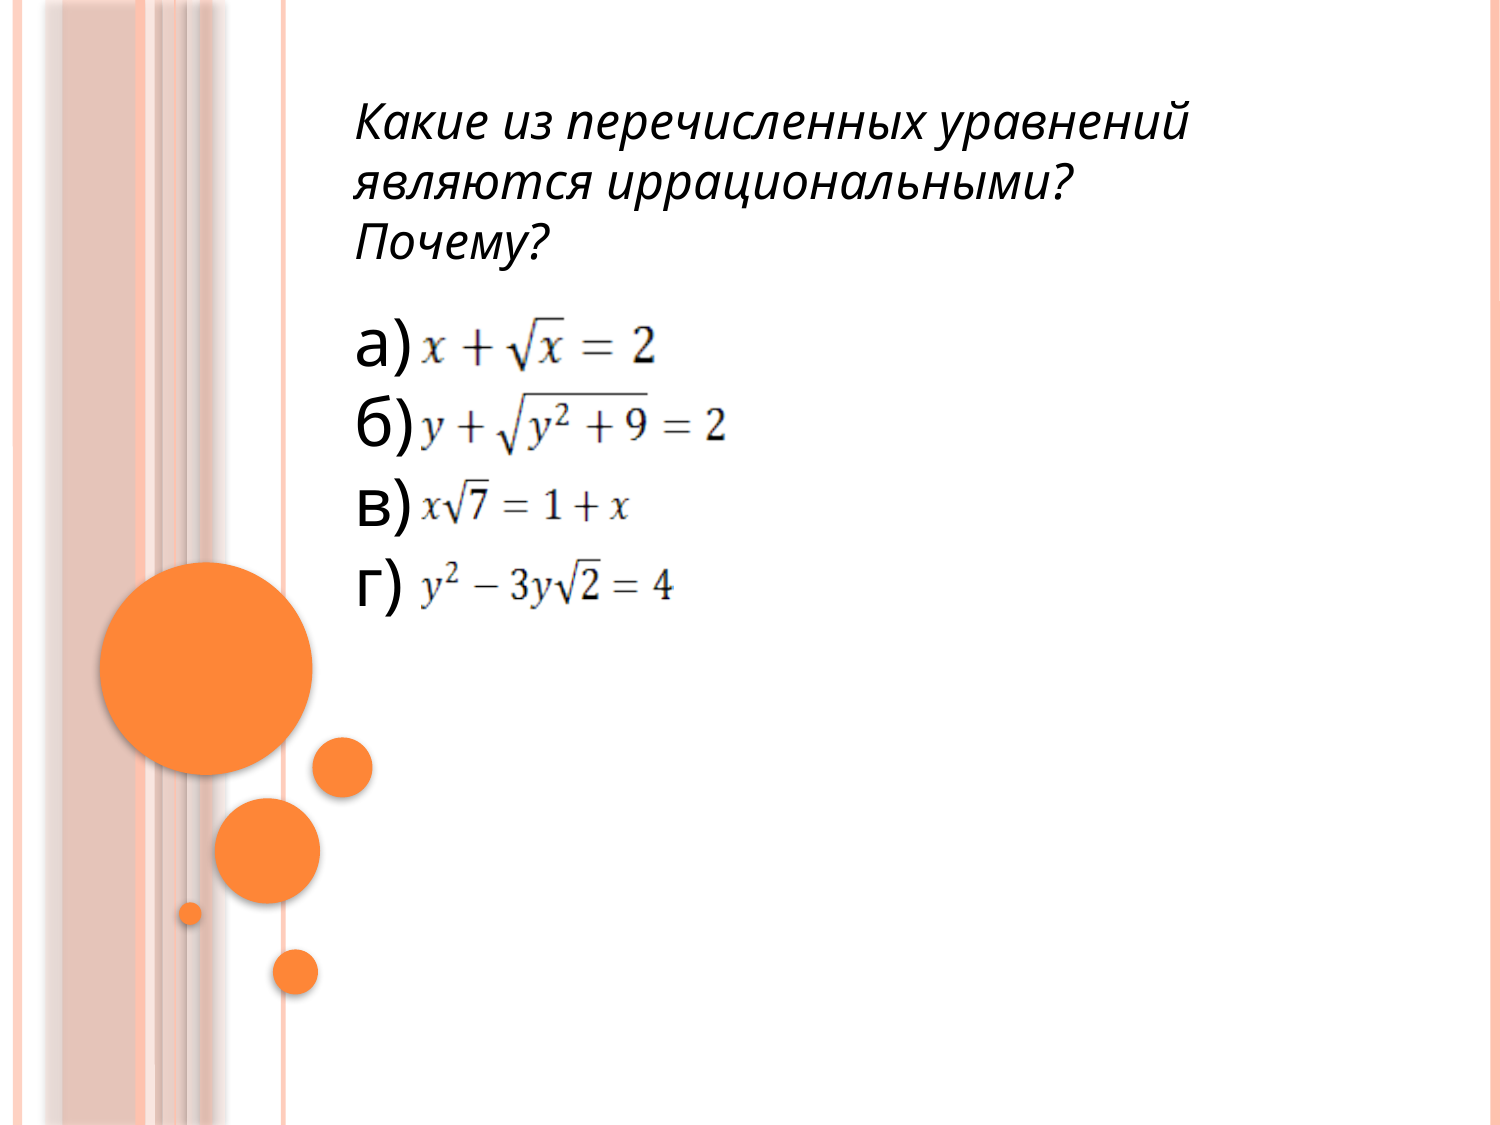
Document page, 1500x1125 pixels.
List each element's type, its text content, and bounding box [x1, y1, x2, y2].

picture [421, 550, 675, 622]
picture [421, 304, 728, 540]
text_box а) б) в) г) [339, 292, 434, 628]
text_box Какие из перечисленных уравнений являются иррациональными? Почему? [339, 81, 1442, 322]
